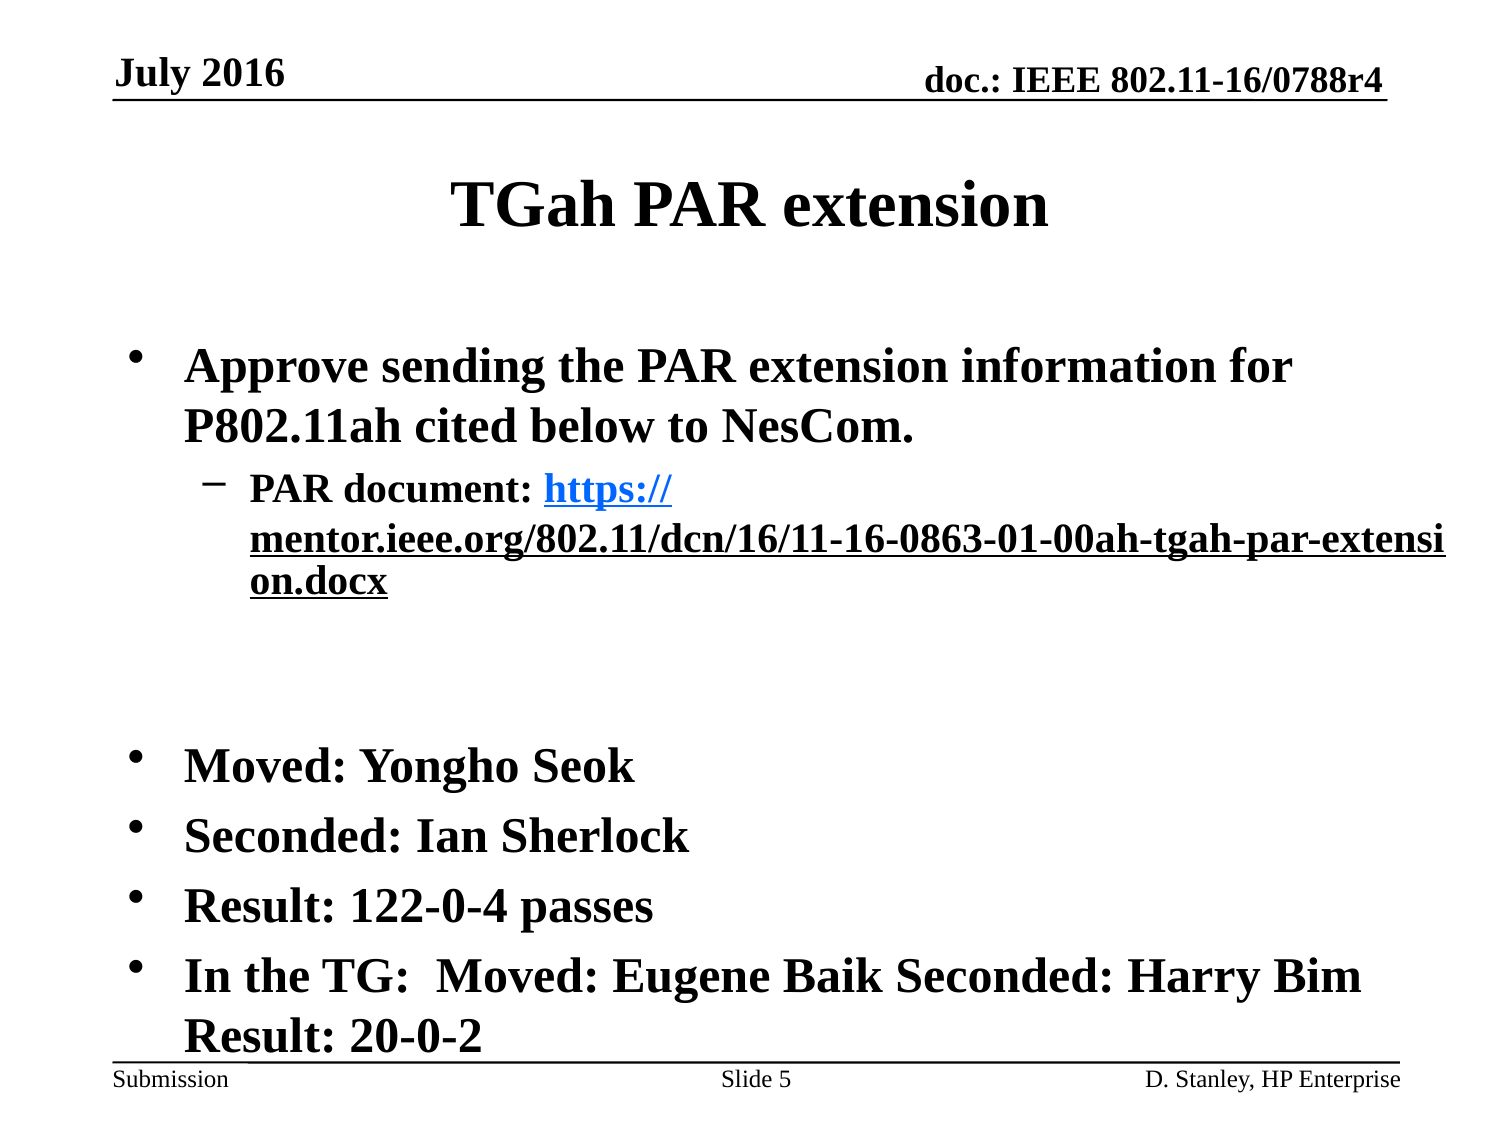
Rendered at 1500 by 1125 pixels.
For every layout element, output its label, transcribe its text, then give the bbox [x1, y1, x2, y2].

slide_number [114, 49, 423, 95]
footer D. Stanley, HP Enterprise [878, 1061, 1402, 1093]
list Approve sending the PAR extension information for P802.11ah cited below to NesCom. PAR document: https://mentor.ieee.org/802.11/dcn/16/11-16-0863-01-00ah-tgah-par-extension.docx Moved: Yongho Seok Seconded: Ian Sherlock Result: 122-0-4 passes In the TG: Moved: Eugene Baik Seconded: Harry Bim Result: 20-0-2 [112, 324, 1463, 1038]
title TGah PAR extension [112, 112, 1388, 288]
slide_number Slide 5 [712, 1061, 800, 1093]
